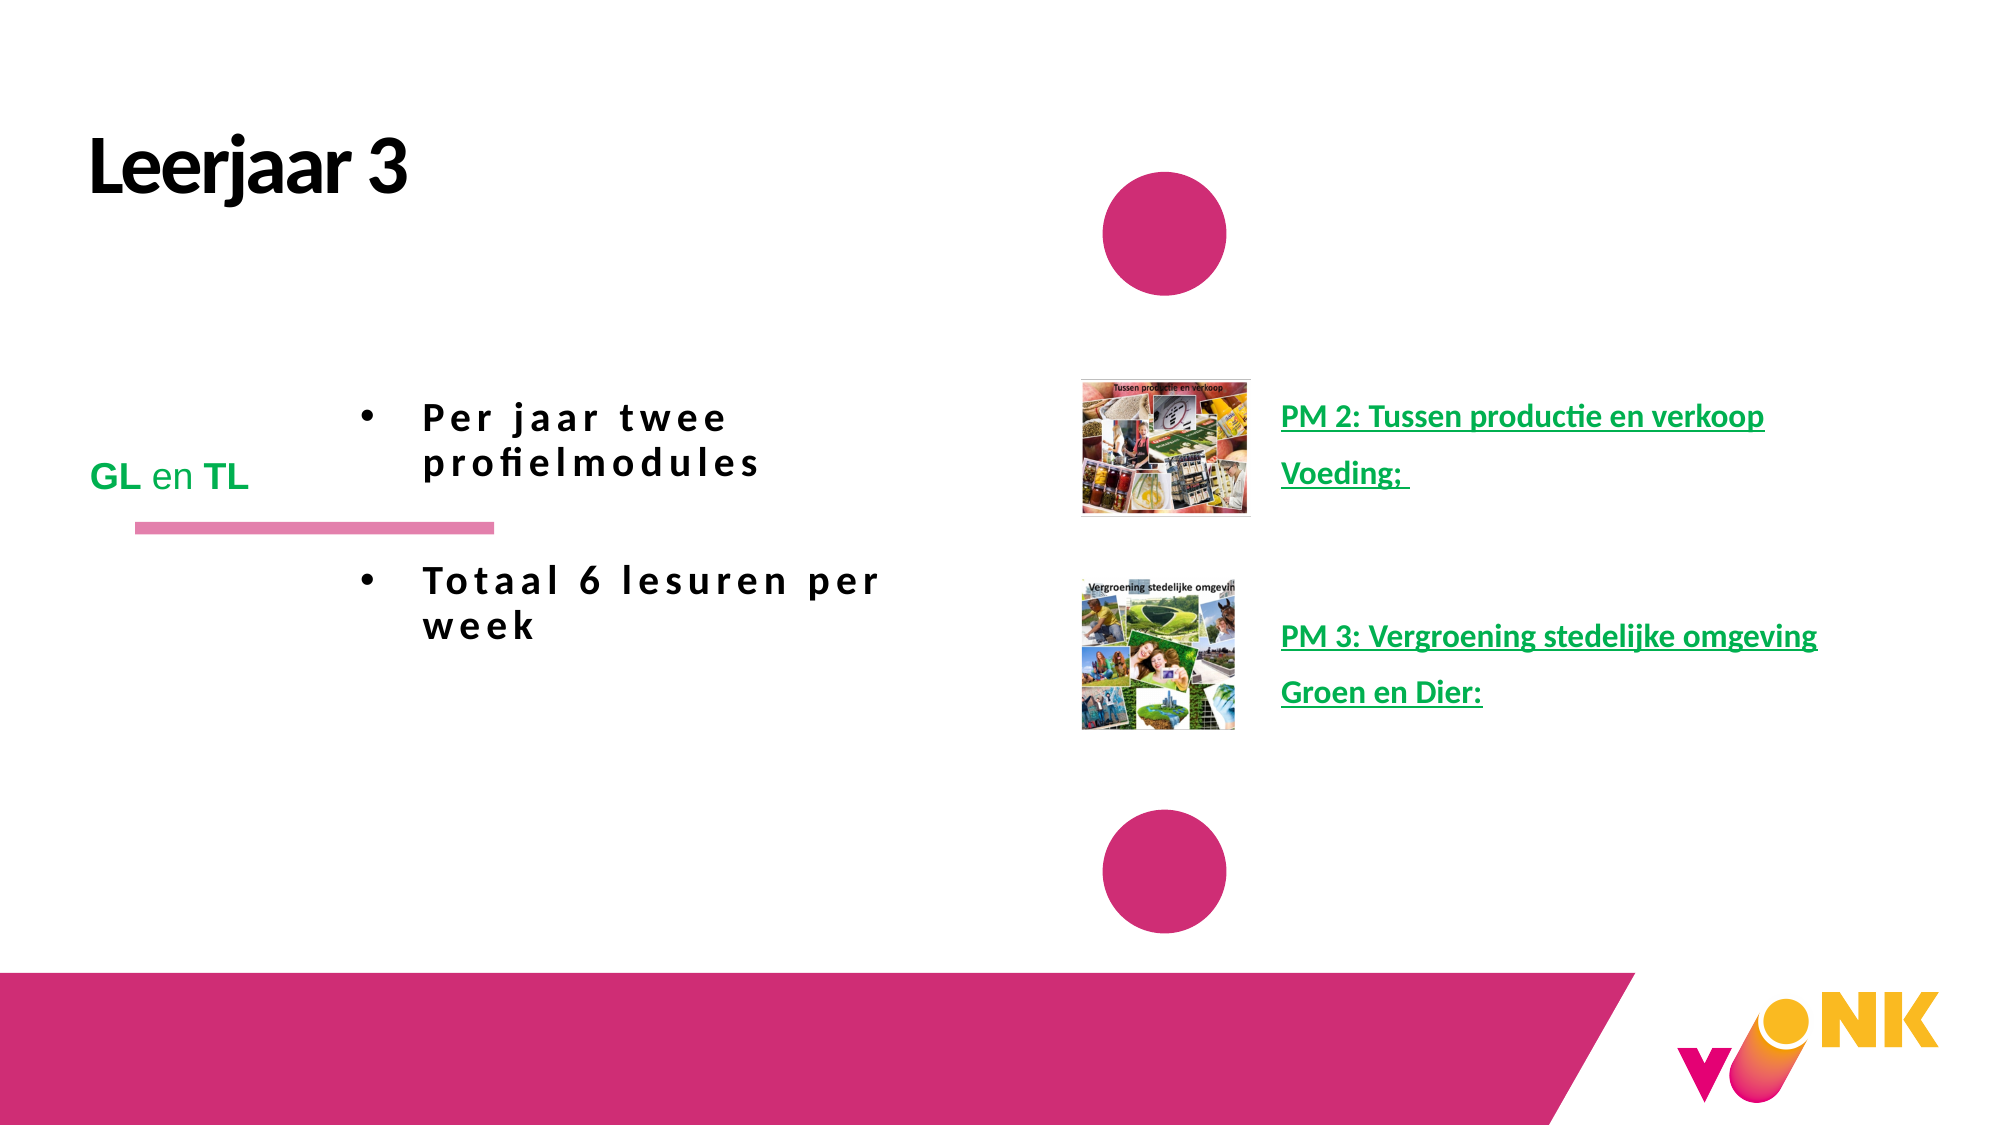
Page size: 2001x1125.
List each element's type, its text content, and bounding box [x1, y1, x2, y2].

picture [1081, 379, 1251, 517]
text_box Per jaar twee profielmodules Totaal 6 lesuren per week [360, 388, 1018, 658]
text_box GL en TL [75, 444, 338, 505]
picture [1677, 992, 1939, 1103]
picture [1081, 577, 1235, 731]
title Leerjaar 3 [88, 109, 476, 295]
list PM 2: Tussen productie en verkoop Voeding; [1266, 380, 1919, 511]
list PM 3: Vergroening stedelijke omgeving Groen en Dier: [1266, 586, 1919, 744]
